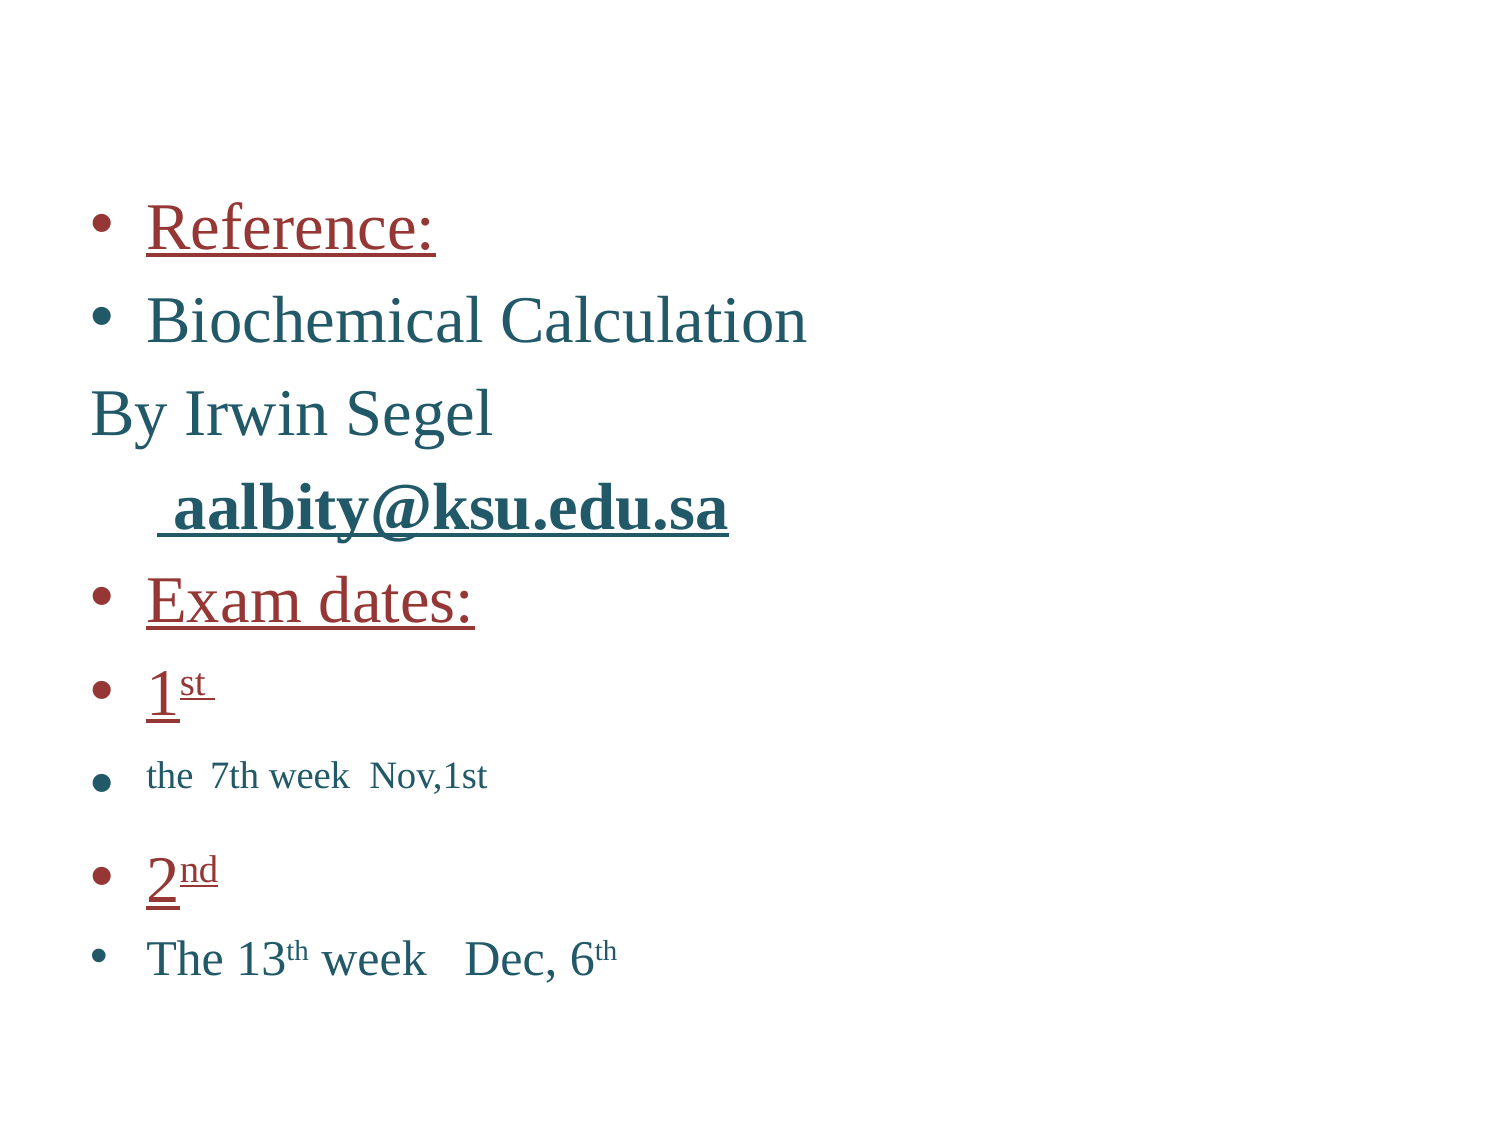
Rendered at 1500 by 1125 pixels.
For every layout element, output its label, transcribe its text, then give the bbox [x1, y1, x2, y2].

list Reference: Biochemical Calculation By Irwin Segel aalbity@ksu.edu.sa Exam dates: 1st the 7th week Nov,1st 2nd The 13th week Dec, 6th [75, 174, 1425, 918]
